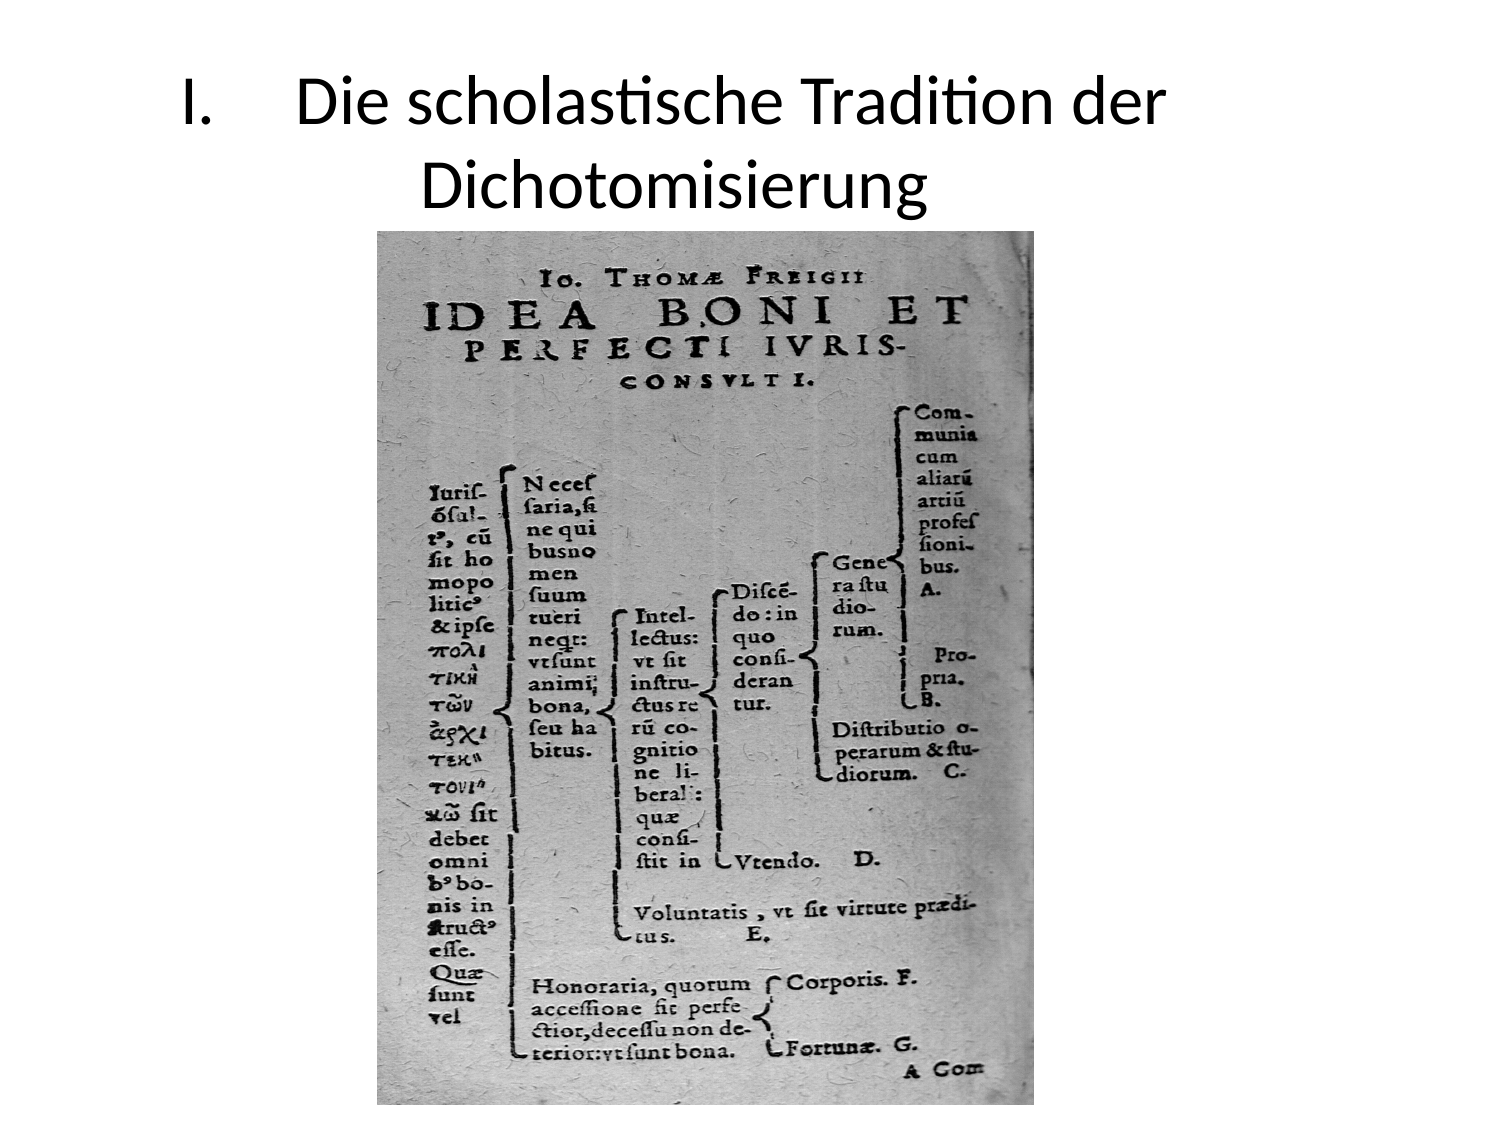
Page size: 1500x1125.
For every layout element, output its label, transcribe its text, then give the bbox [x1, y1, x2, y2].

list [377, 231, 1034, 1105]
title I. Die scholastische Tradition der Dichotomisierung [0, 45, 1350, 232]
